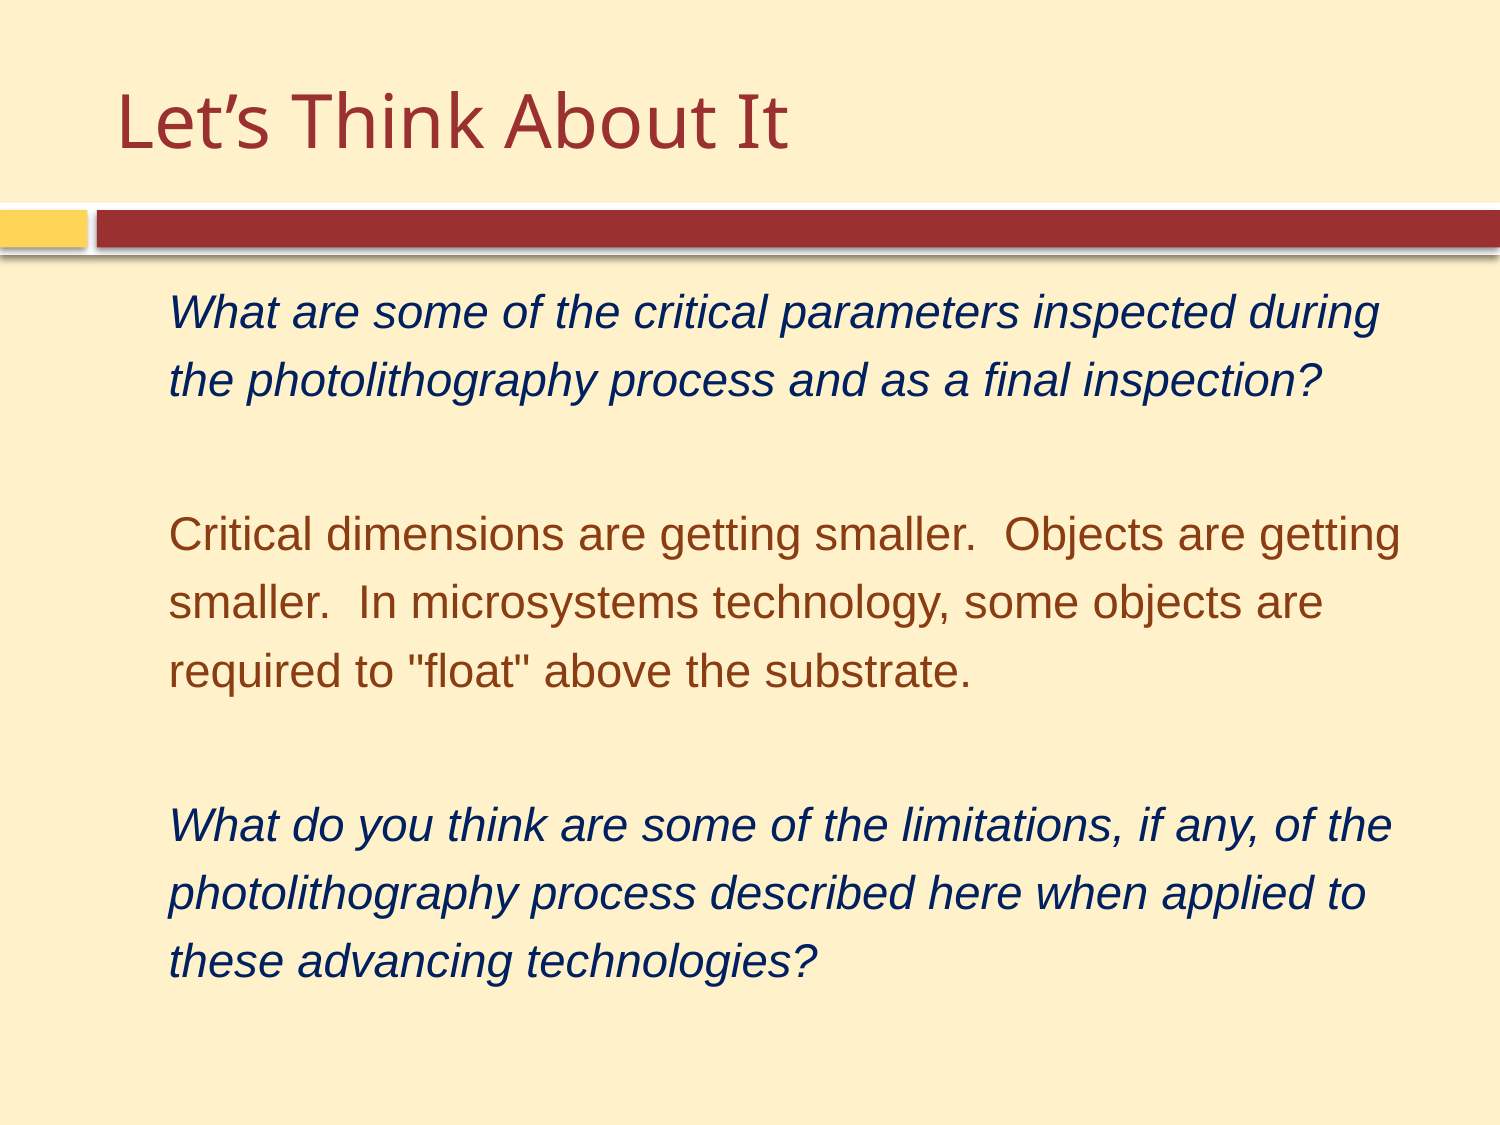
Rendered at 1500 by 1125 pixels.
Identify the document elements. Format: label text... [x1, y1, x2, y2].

list What are some of the critical parameters inspected during the photolithography process and as a final inspection? Critical dimensions are getting smaller. Objects are getting smaller. In microsystems technology, some objects are required to "float" above the substrate. What do you think are some of the limitations, if any, of the photolithography process described here when applied to these advancing technologies? [100, 262, 1438, 1000]
title Let’s Think About It [100, 37, 1438, 200]
